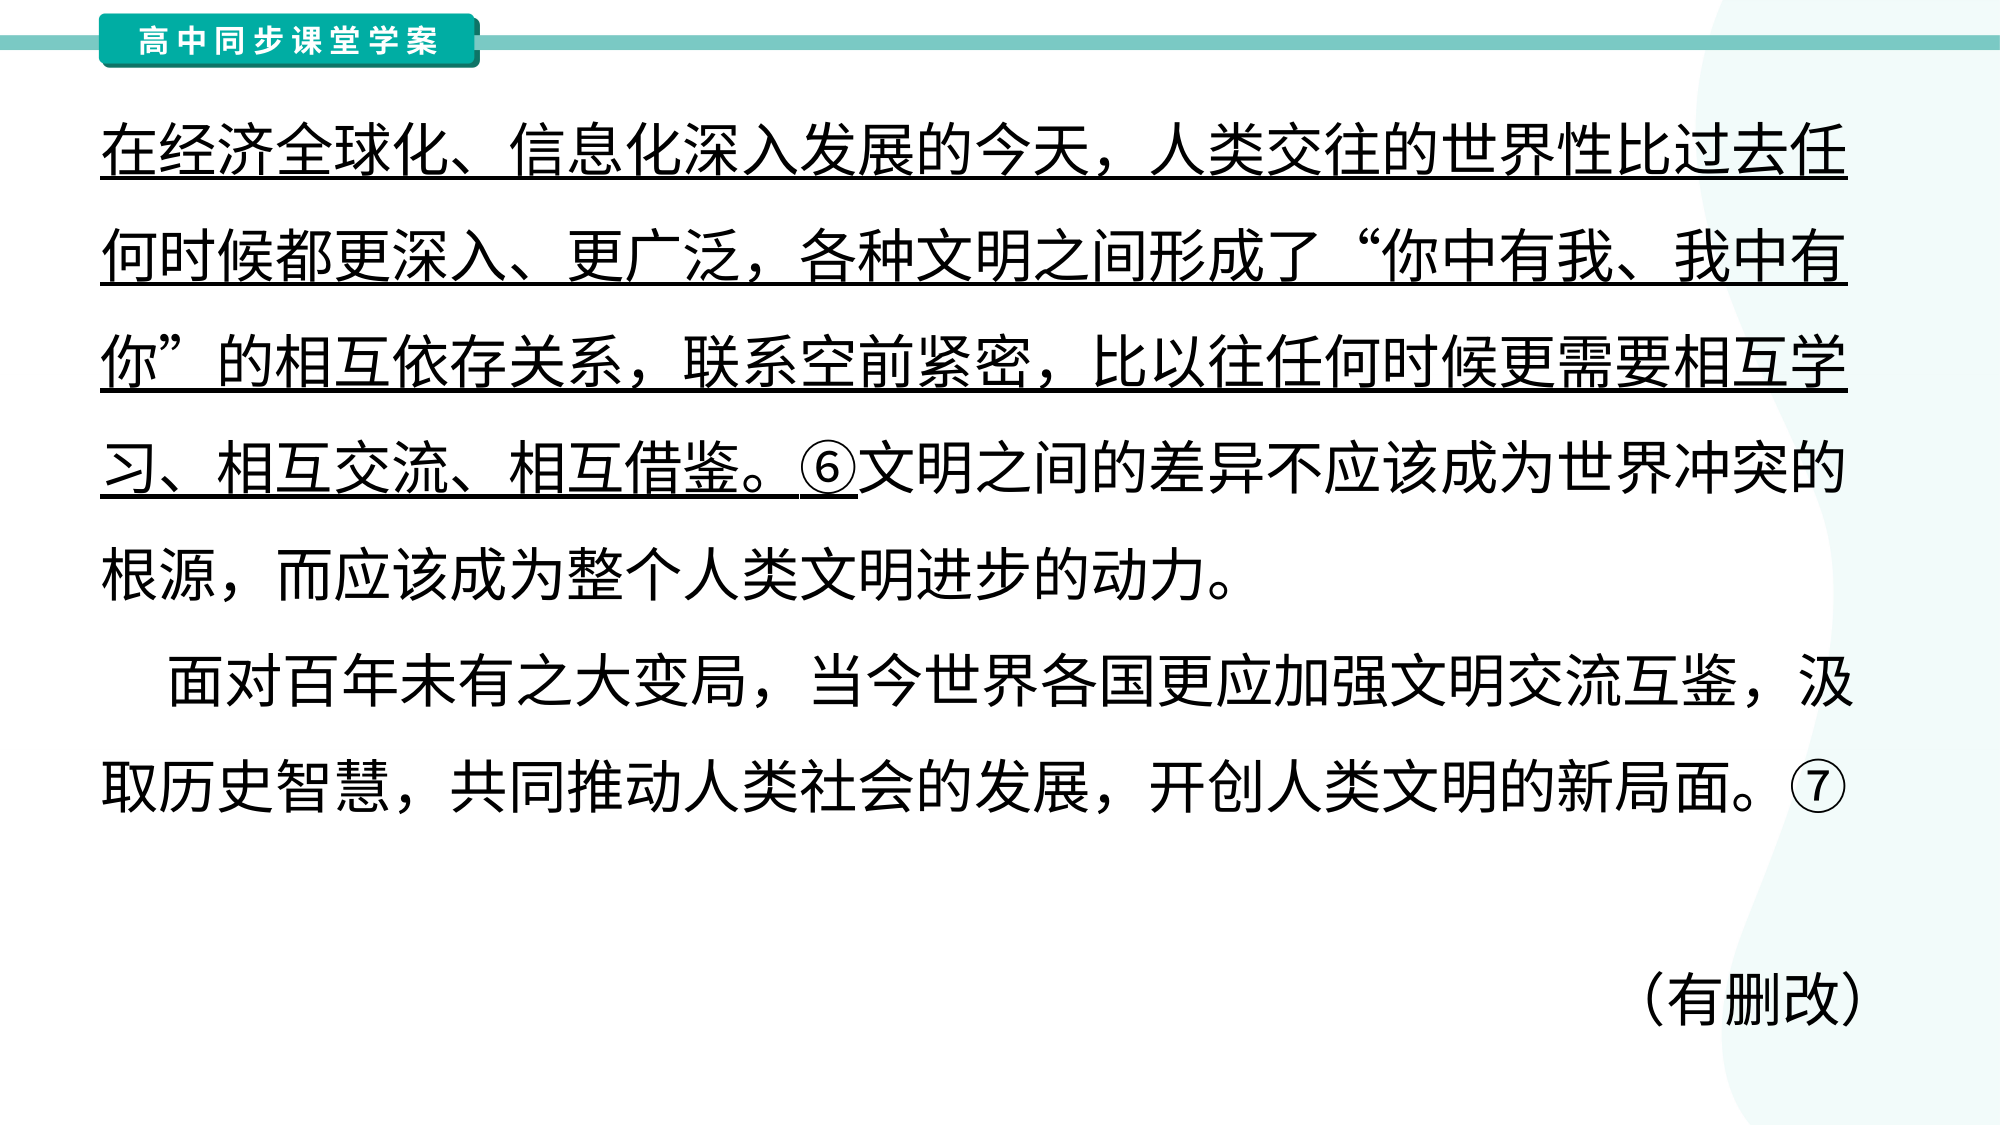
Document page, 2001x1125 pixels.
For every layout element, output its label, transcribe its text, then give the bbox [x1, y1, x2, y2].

text_box 在经济全球化、信息化深入发展的今天，人类交往的世界性比过去任 何时候都更深入、更广泛，各种文明之间形成了“你中有我、我中有 你”的相互依存关系，联系空前紧密，比以往任何时候更需要相互学 习、相互交流、相互借鉴。⑥文明之间的差异不应该成为世界冲突的 根源，而应该成为整个人类文明进步的动力。 面对百年未有之大变局，当今世界各国更应加强文明交流互鉴，汲 取历史智慧，共同推动人类社会的发展，开创人类文明的新局面。⑦ （有删改） [100, 76, 1899, 927]
picture [0, 0, 2000, 1125]
